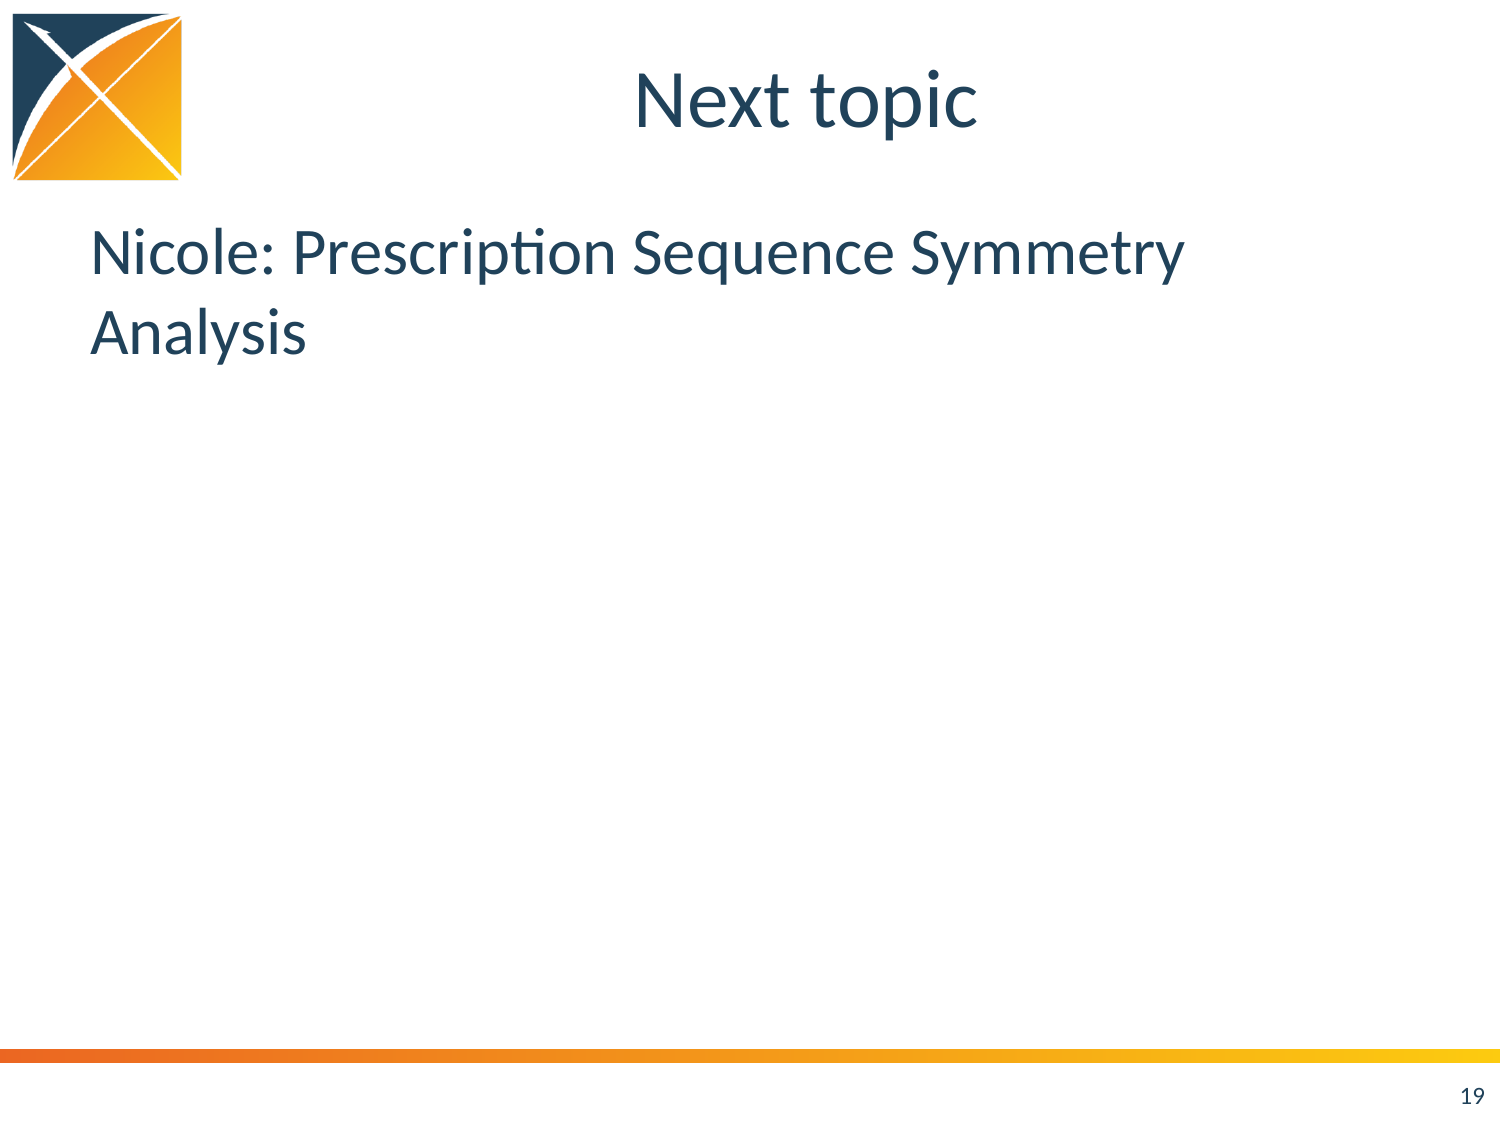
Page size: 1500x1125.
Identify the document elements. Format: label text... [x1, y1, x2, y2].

picture [0, 0, 206, 200]
slide_number 19 [1149, 1065, 1500, 1125]
title Next topic [187, 24, 1425, 163]
list Nicole: Prescription Sequence Symmetry Analysis [75, 200, 1425, 1005]
